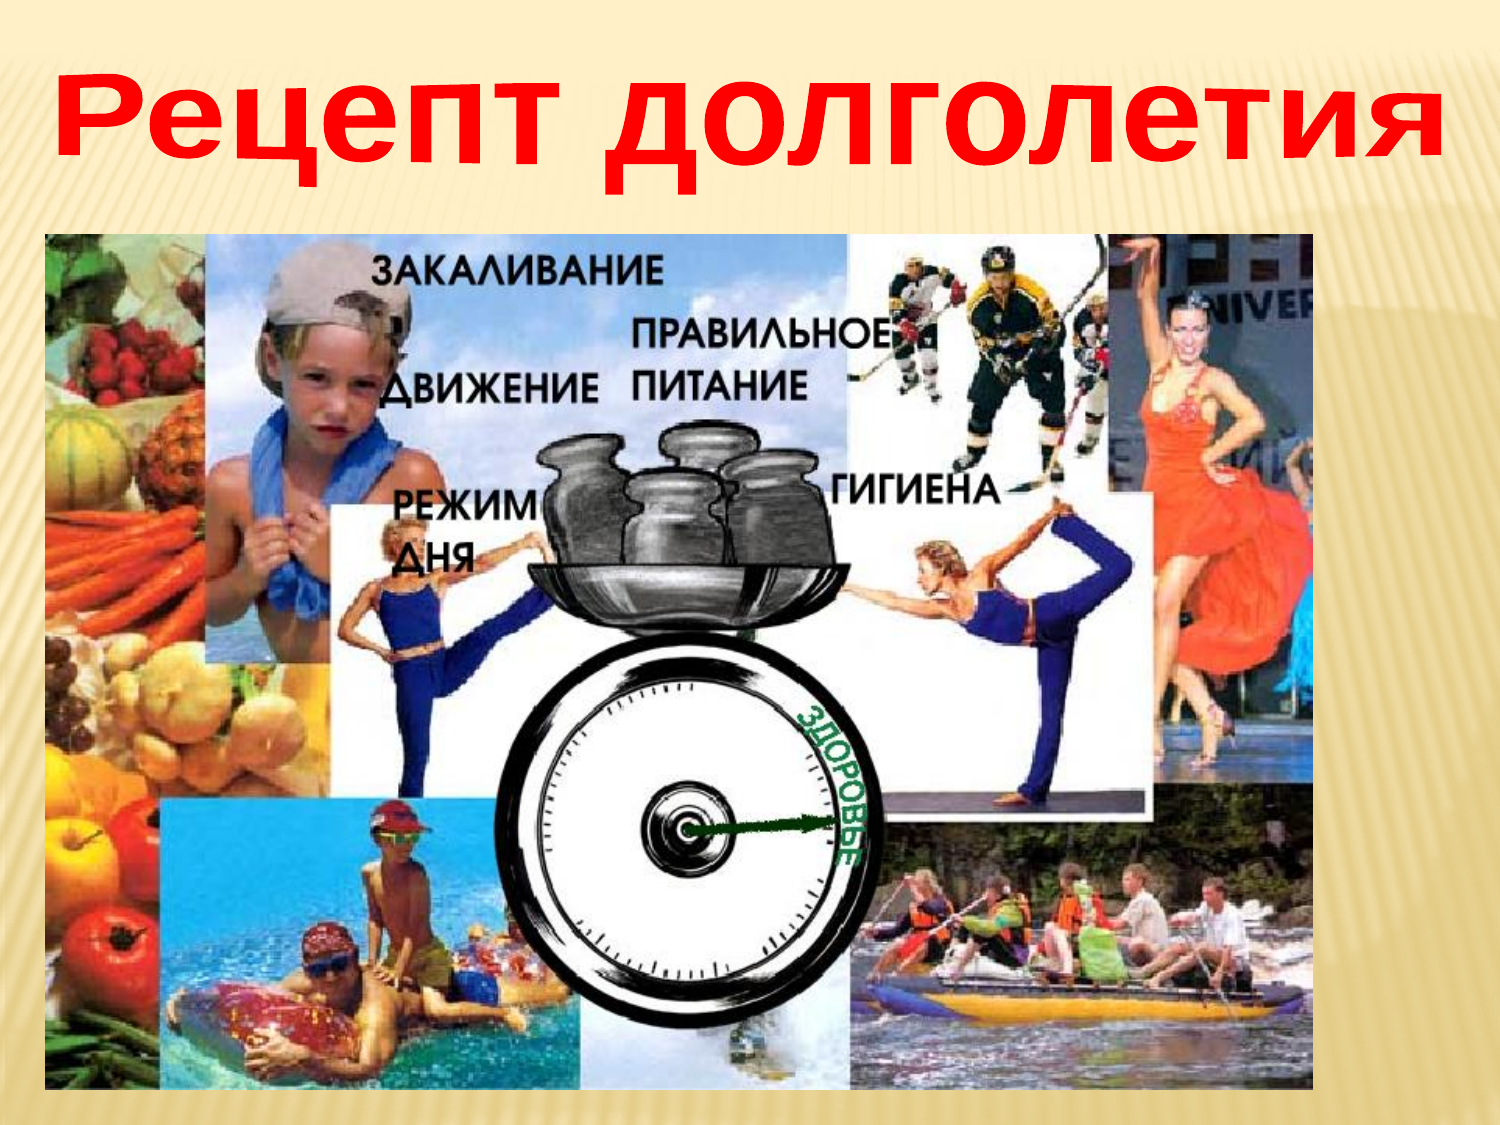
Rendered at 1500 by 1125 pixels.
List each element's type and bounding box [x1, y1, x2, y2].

list [45, 234, 1313, 1091]
